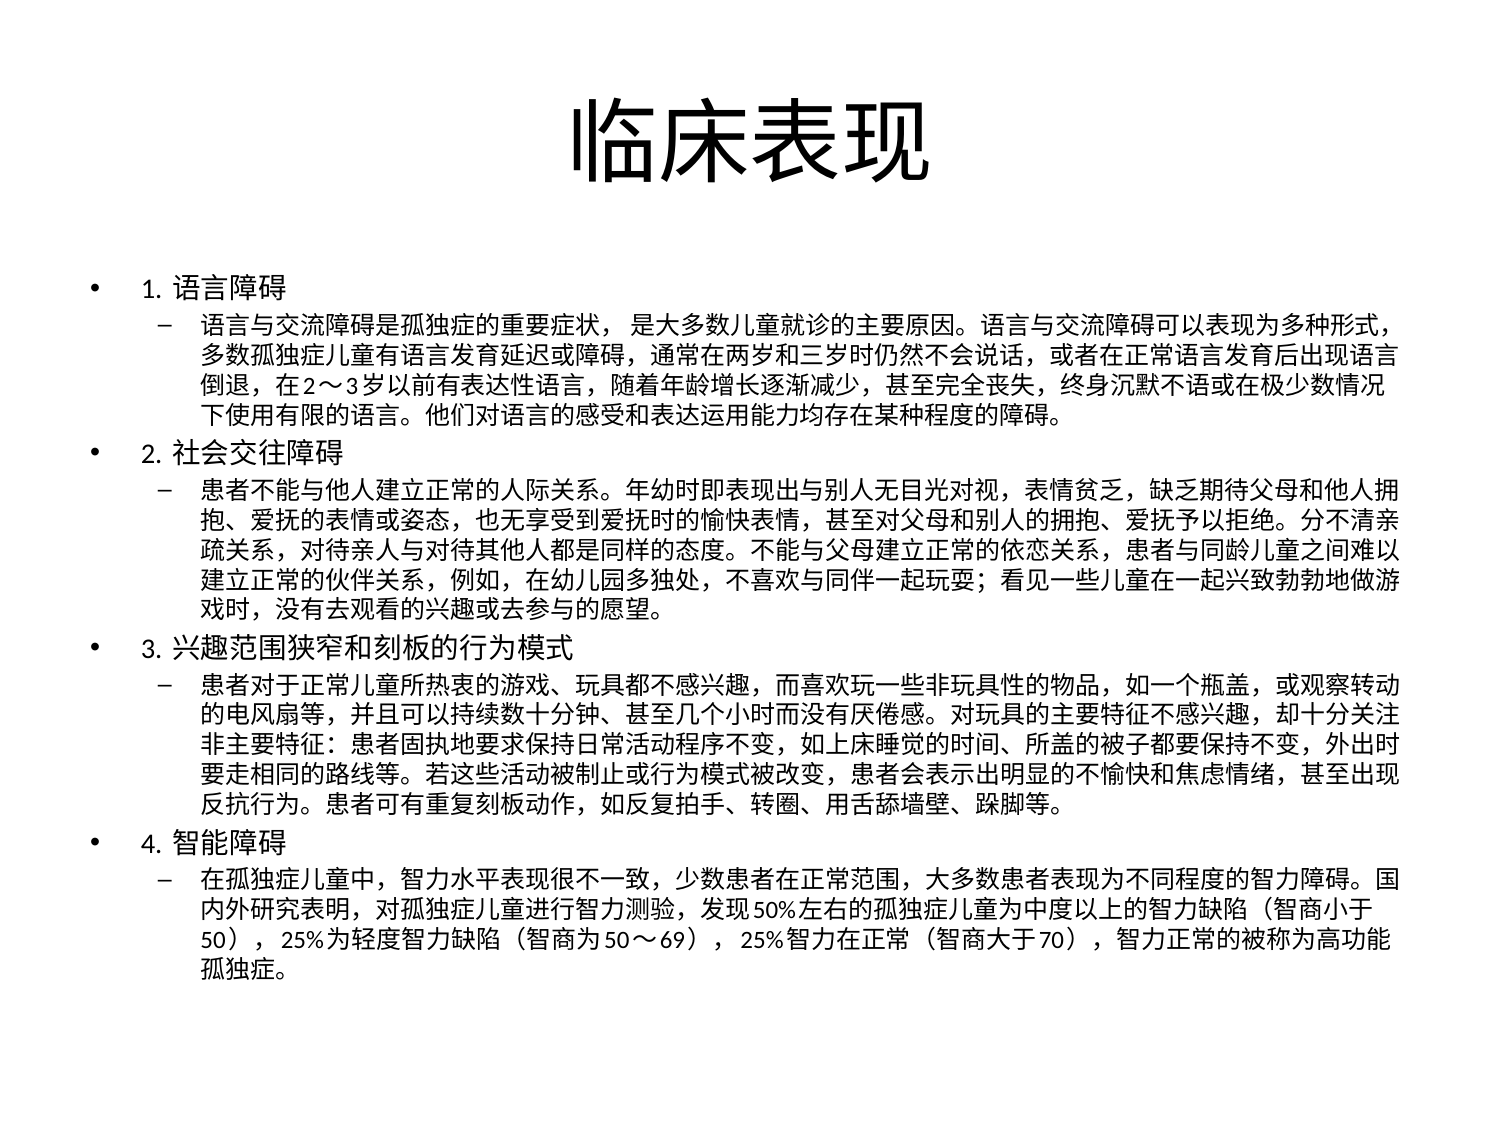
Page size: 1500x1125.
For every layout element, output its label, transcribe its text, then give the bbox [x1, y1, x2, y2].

list 1. 语言障碍 语言与交流障碍是孤独症的重要症状， 是大多数儿童就诊的主要原因。语言与交流障碍可以表现为多种形式，多数孤独症儿童有语言发育延迟或障碍，通常在两岁和三岁时仍然不会说话，或者在正常语言发育后出现语言倒退，在2～3岁以前有表达性语言，随着年龄增长逐渐减少，甚至完全丧失，终身沉默不语或在极少数情况下使用有限的语言。他们对语言的感受和表达运用能力均存在某种程度的障碍。 2. 社会交往障碍 患者不能与他人建立正常的人际关系。年幼时即表现出与别人无目光对视，表情贫乏，缺乏期待父母和他人拥抱、爱抚的表情或姿态，也无享受到爱抚时的愉快表情，甚至对父母和别人的拥抱、爱抚予以拒绝。分不清亲疏关系，对待亲人与对待其他人都是同样的态度。不能与父母建立正常的依恋关系，患者与同龄儿童之间难以建立正常的伙伴关系，例如，在幼儿园多独处，不喜欢与同伴一起玩耍；看见一些儿童在一起兴致勃勃地做游戏时，没有去观看的兴趣或去参与的愿望。 3. 兴趣范围狭窄和刻板的行为模式 患者对于正常儿童所热衷的游戏、玩具都不感兴趣，而喜欢玩一些非玩具性的物品，如一个瓶盖，或观察转动的电风扇等，并且可以持续数十分钟、甚至几个小时而没有厌倦感。对玩具的主要特征不感兴趣，却十分关注非主要特征：患者固执地要求保持日常活动程序不变，如上床睡觉的时间、所盖的被子都要保持不变，外出时要走相同的路线等。若这些活动被制止或行为模式被改变，患者会表示出明显的不愉快和焦虑情绪，甚至出现反抗行为。患者可有重复刻板动作，如反复拍手、转圈、用舌舔墙壁、跺脚等。 4. 智能障碍 在孤独症儿童中，智力水平表现很不一致，少数患者在正常范围，大多数患者表现为不同程度的智力障碍。国内外研究表明，对孤独症儿童进行智力测验，发现50%左右的孤独症儿童为中度以上的智力缺陷（智商小于50），25%为轻度智力缺陷（智商为50～69），25%智力在正常（智商大于70），智力正常的被称为高功能孤独症。 [75, 262, 1425, 1005]
title 临床表现 [75, 45, 1425, 233]
